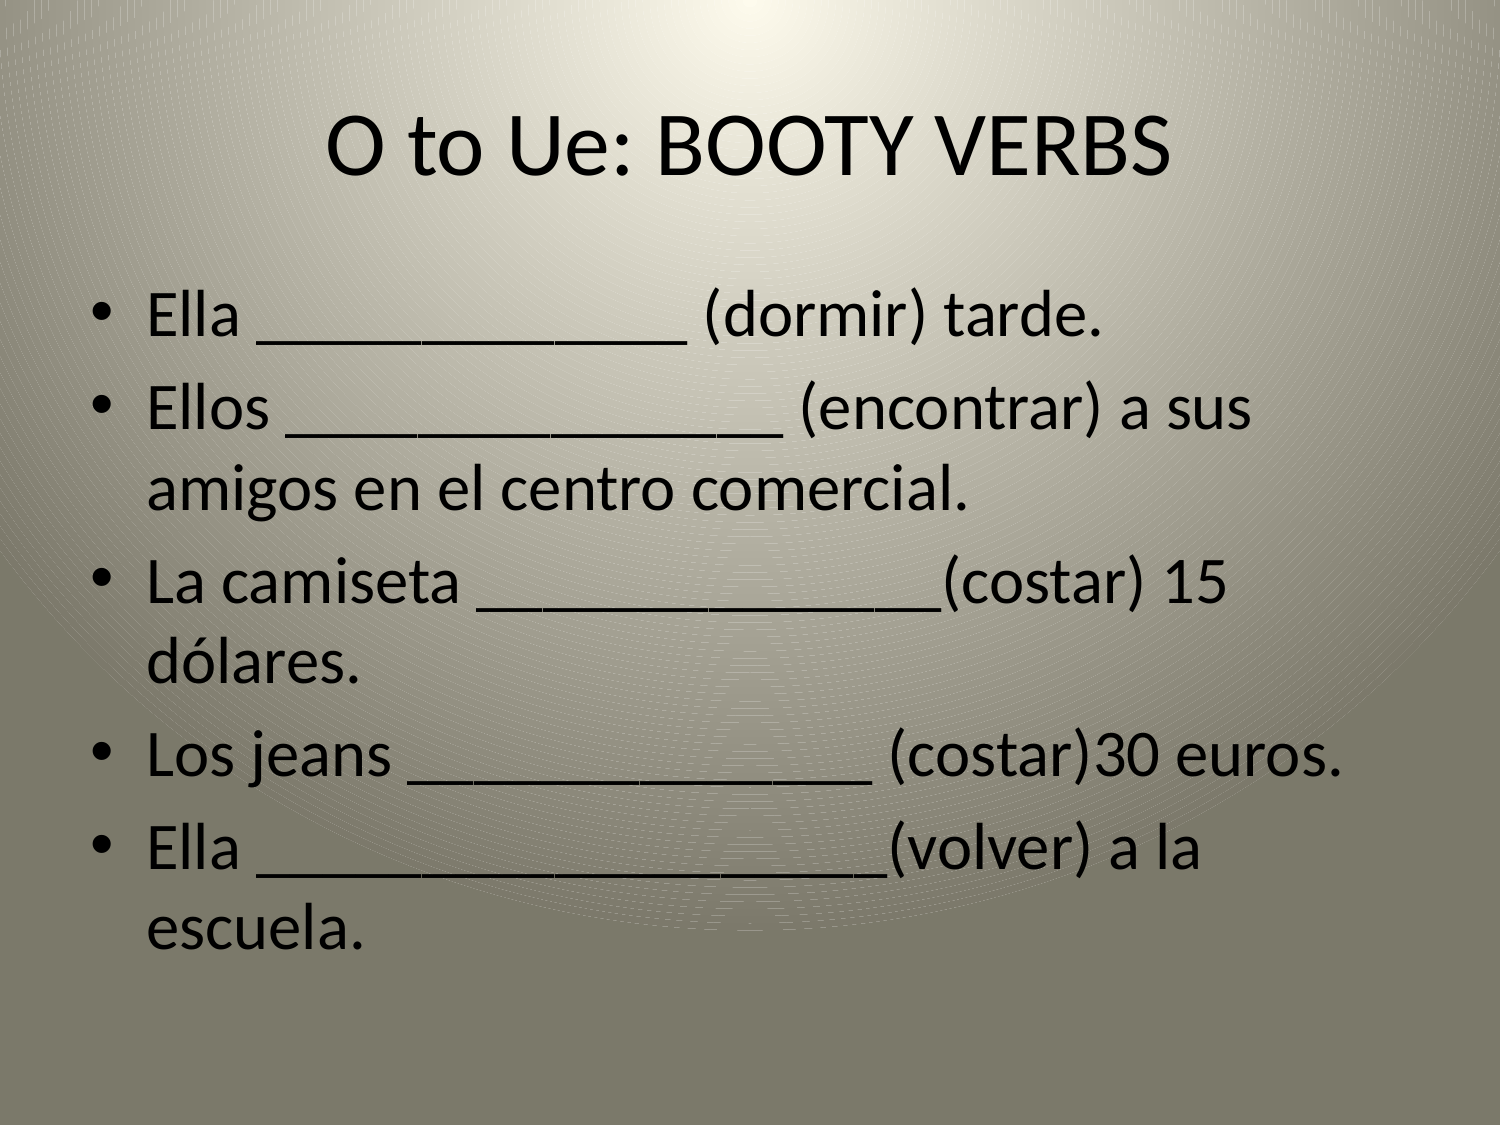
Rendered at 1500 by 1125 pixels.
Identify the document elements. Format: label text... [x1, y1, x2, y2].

title O to Ue: BOOTY VERBS [75, 45, 1425, 233]
list Ella _____________ (dormir) tarde. Ellos _______________ (encontrar) a sus amigos en el centro comercial. La camiseta ______________(costar) 15 dólares. Los jeans ______________ (costar)30 euros. Ella ___________________(volver) a la escuela. [75, 262, 1425, 1005]
